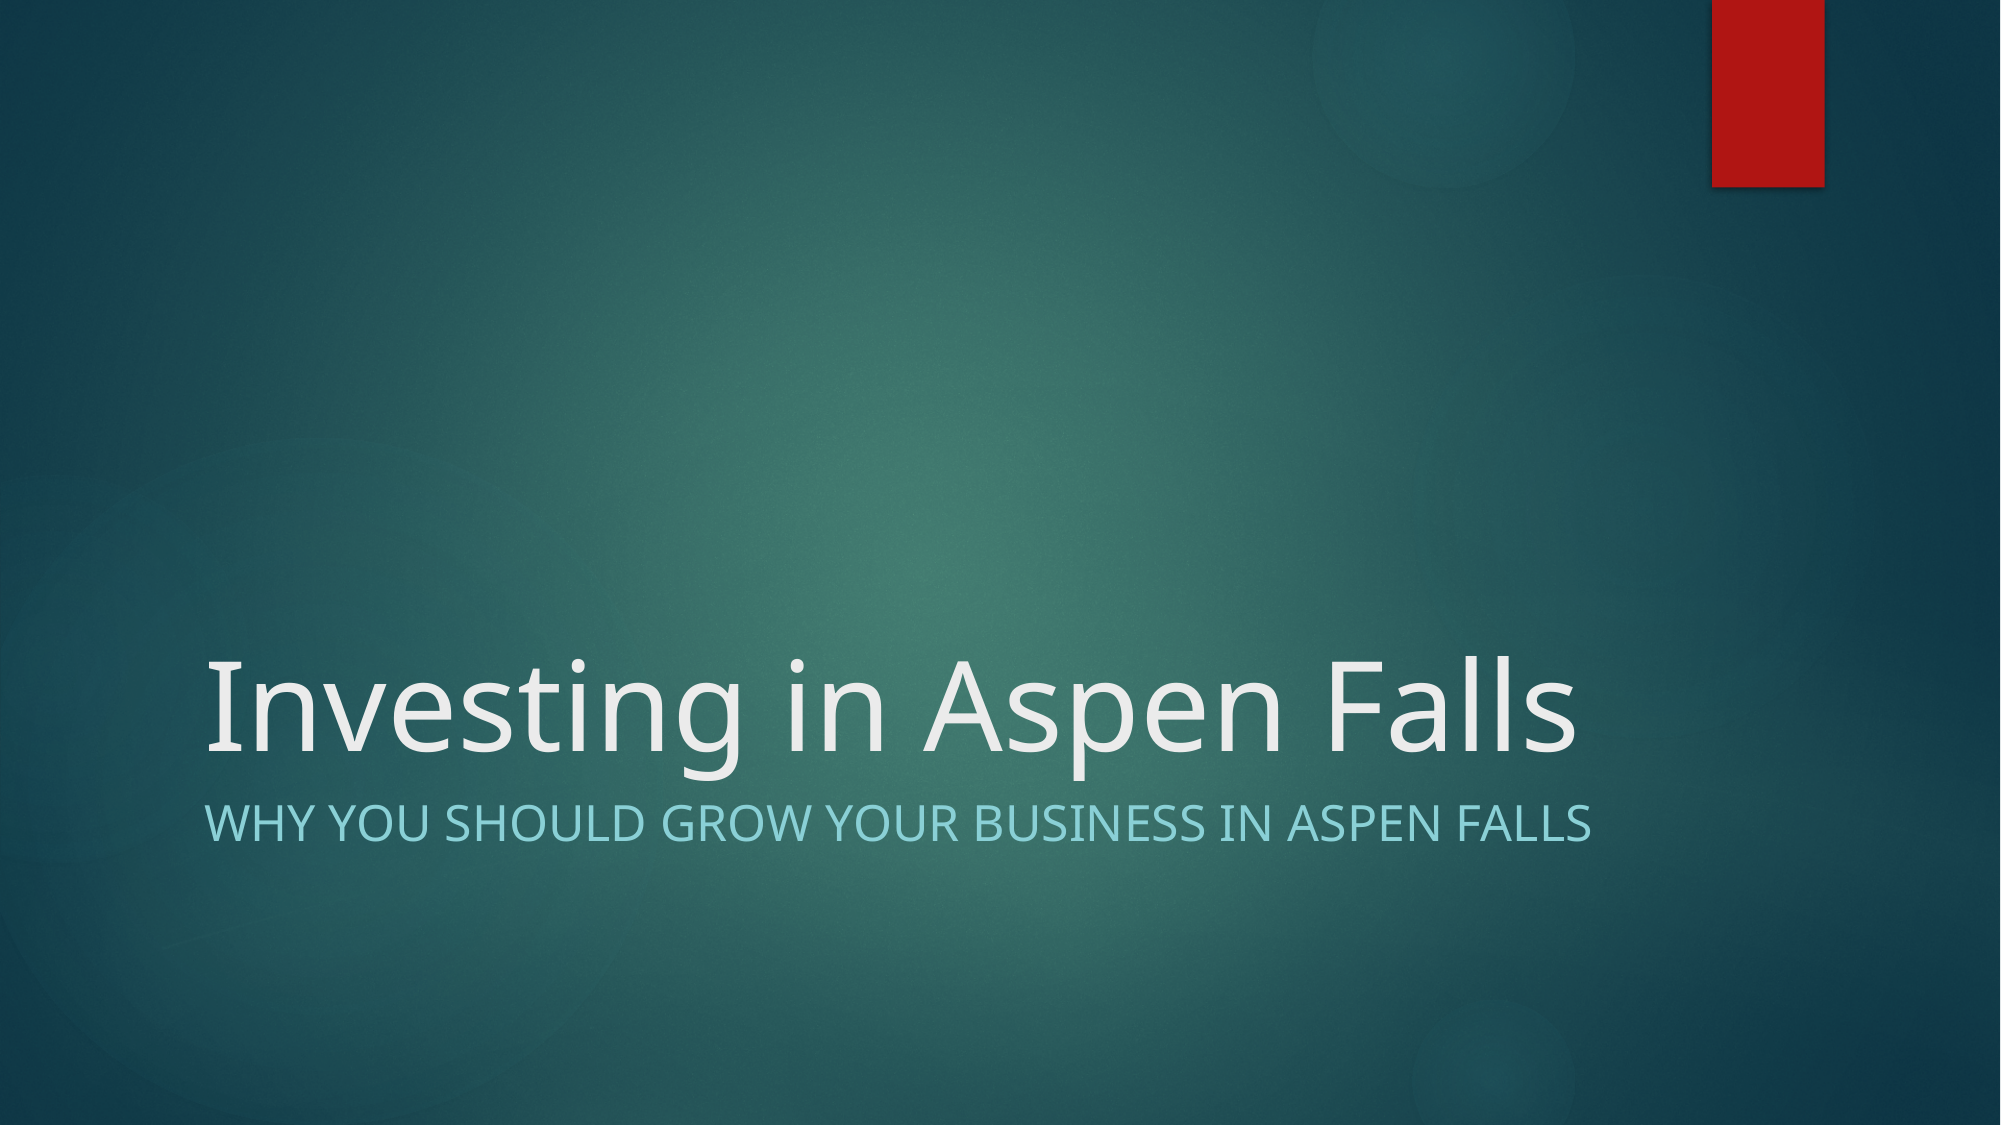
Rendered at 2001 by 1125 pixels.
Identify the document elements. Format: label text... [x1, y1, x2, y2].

title Investing in Aspen Falls [189, 237, 1638, 783]
subtitle Why you should grow your business in Aspen Falls [189, 783, 1638, 925]
